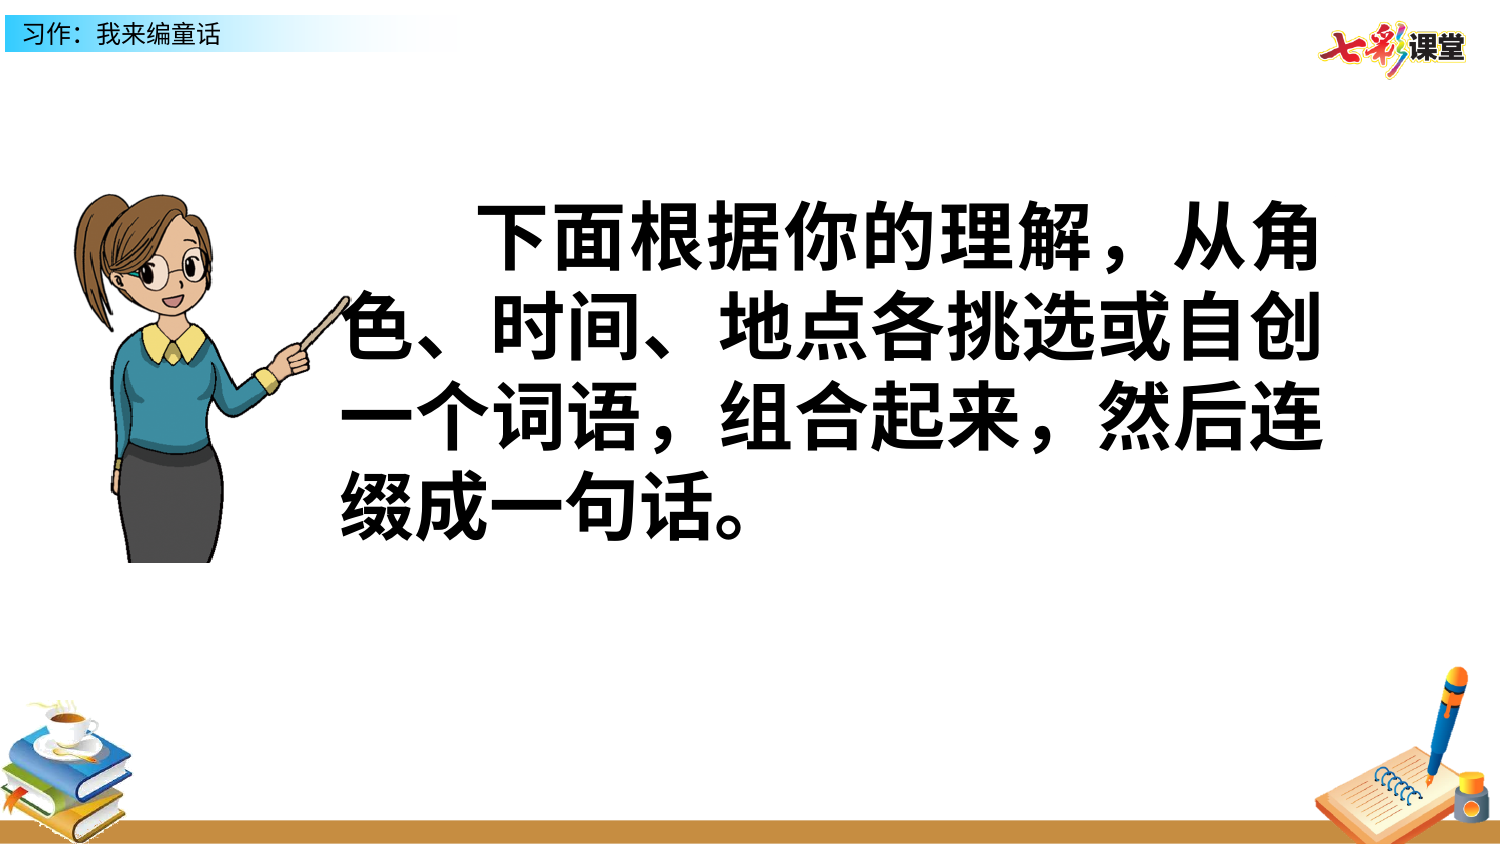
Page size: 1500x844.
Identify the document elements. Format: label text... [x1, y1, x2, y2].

picture [1303, 652, 1500, 844]
text_box 下面根据你的理解，从角色、时间、地点各挑选或自创一个词语，组合起来，然后连缀成一句话。 [366, 221, 1302, 522]
table_header 地点 [361, 217, 1306, 526]
picture [0, 700, 146, 844]
picture [1316, 20, 1468, 80]
picture [73, 193, 352, 563]
text_box 通过动作写心理 [359, 214, 1309, 529]
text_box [355, 210, 1312, 532]
